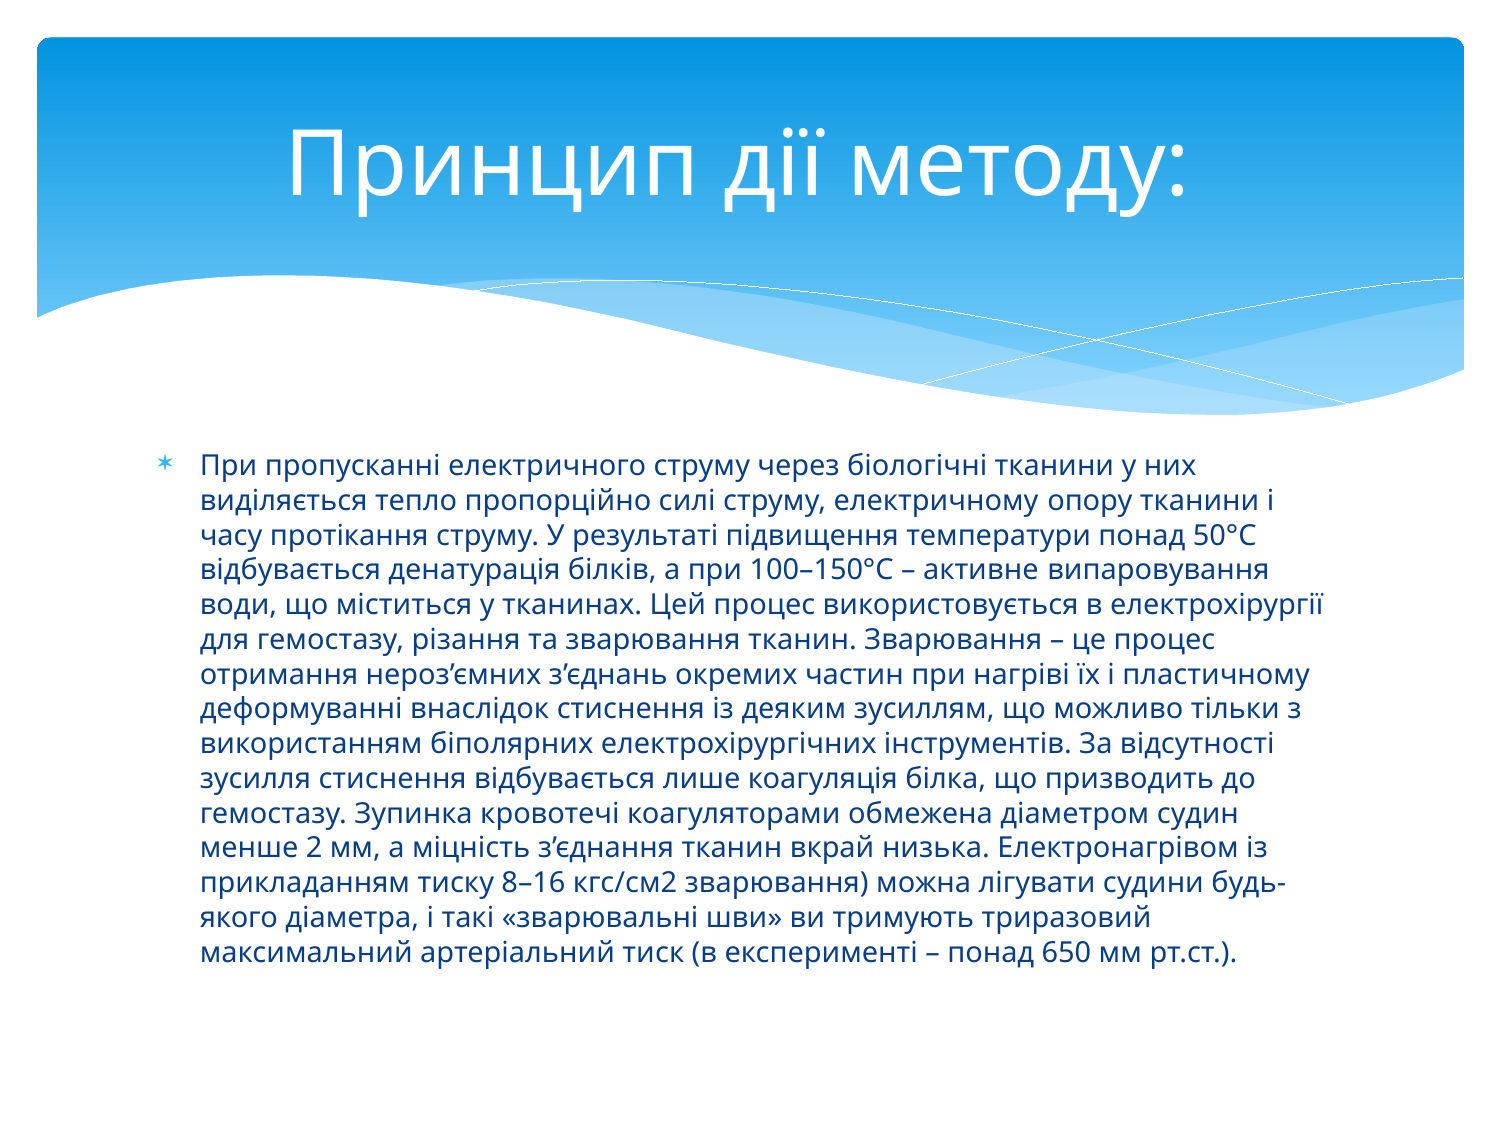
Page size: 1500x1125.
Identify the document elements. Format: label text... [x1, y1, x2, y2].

list При пропусканні електричного струму через біологічні тканини у них виділяється тепло пропорційно силі струму, електричному опору тканини і часу протікання струму. У результаті підвищення температури понад 50°С відбувається денатурація білків, а при 100–150°С – активне випаровування води, що міститься у тканинах. Цей процес використовується в електрохірургії для гемостазу, різання та зварювання тканин. Зварювання – це процес отримання нероз’ємних з’єднань окремих частин при нагріві їх і пластичному деформуванні внаслідок стиснення із деяким зусиллям, що можливо тільки з використанням біполярних електрохірургічних інструментів. За відсутності зусилля стиснення відбувається лише коагуляція білка, що призводить до гемостазу. Зупинка кровотечі коагуляторами обмежена діаметром судин менше 2 мм, а міцність з’єднання тканин вкрай низька. Електронагрівом із прикладанням тиску 8–16 кгс/см2 зварювання) можна лігувати судини будь-якого діаметра, і такі «зварювальні шви» ви тримують триразовий максимальний артеріальний тиск (в експерименті – понад 650 мм рт.ст.). [143, 438, 1359, 1005]
title Принцип дії методу: [75, 55, 1425, 261]
